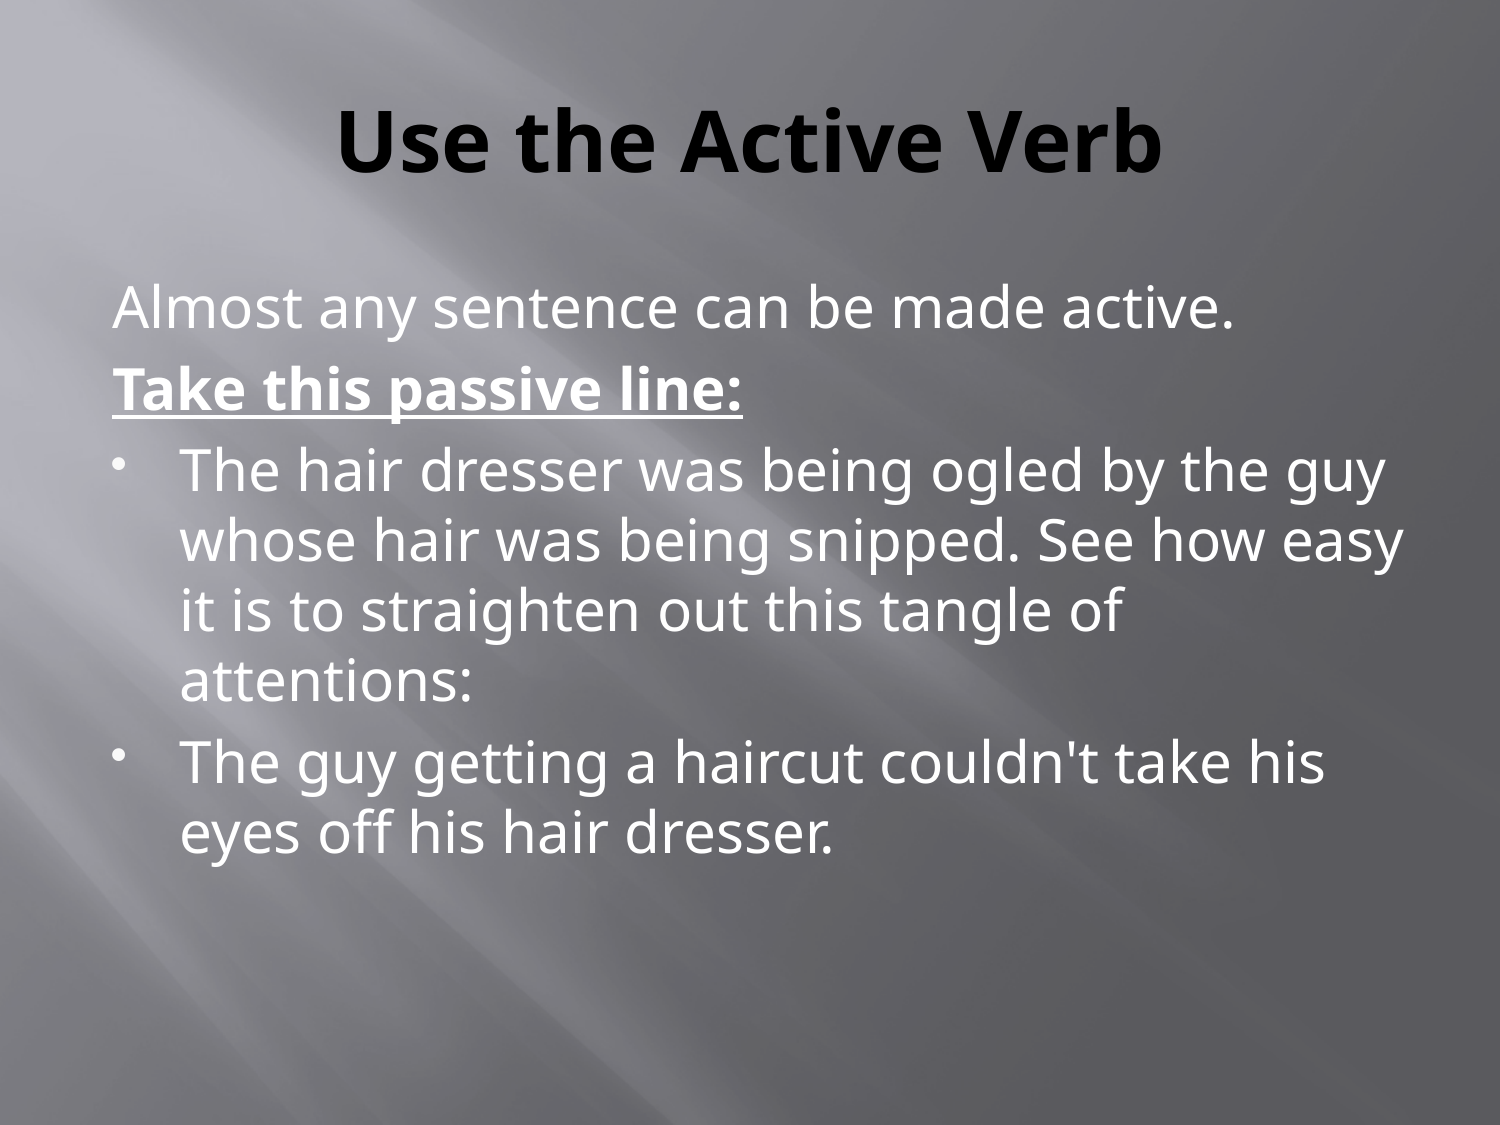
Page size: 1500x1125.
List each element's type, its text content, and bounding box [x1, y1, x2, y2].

title Use the Active Verb [75, 45, 1425, 233]
list Almost any sentence can be made active. Take this passive line: The hair dresser was being ogled by the guy whose hair was being snipped. See how easy it is to straighten out this tangle of attentions: The guy getting a haircut couldn't take his eyes off his hair dresser. [75, 262, 1425, 1035]
